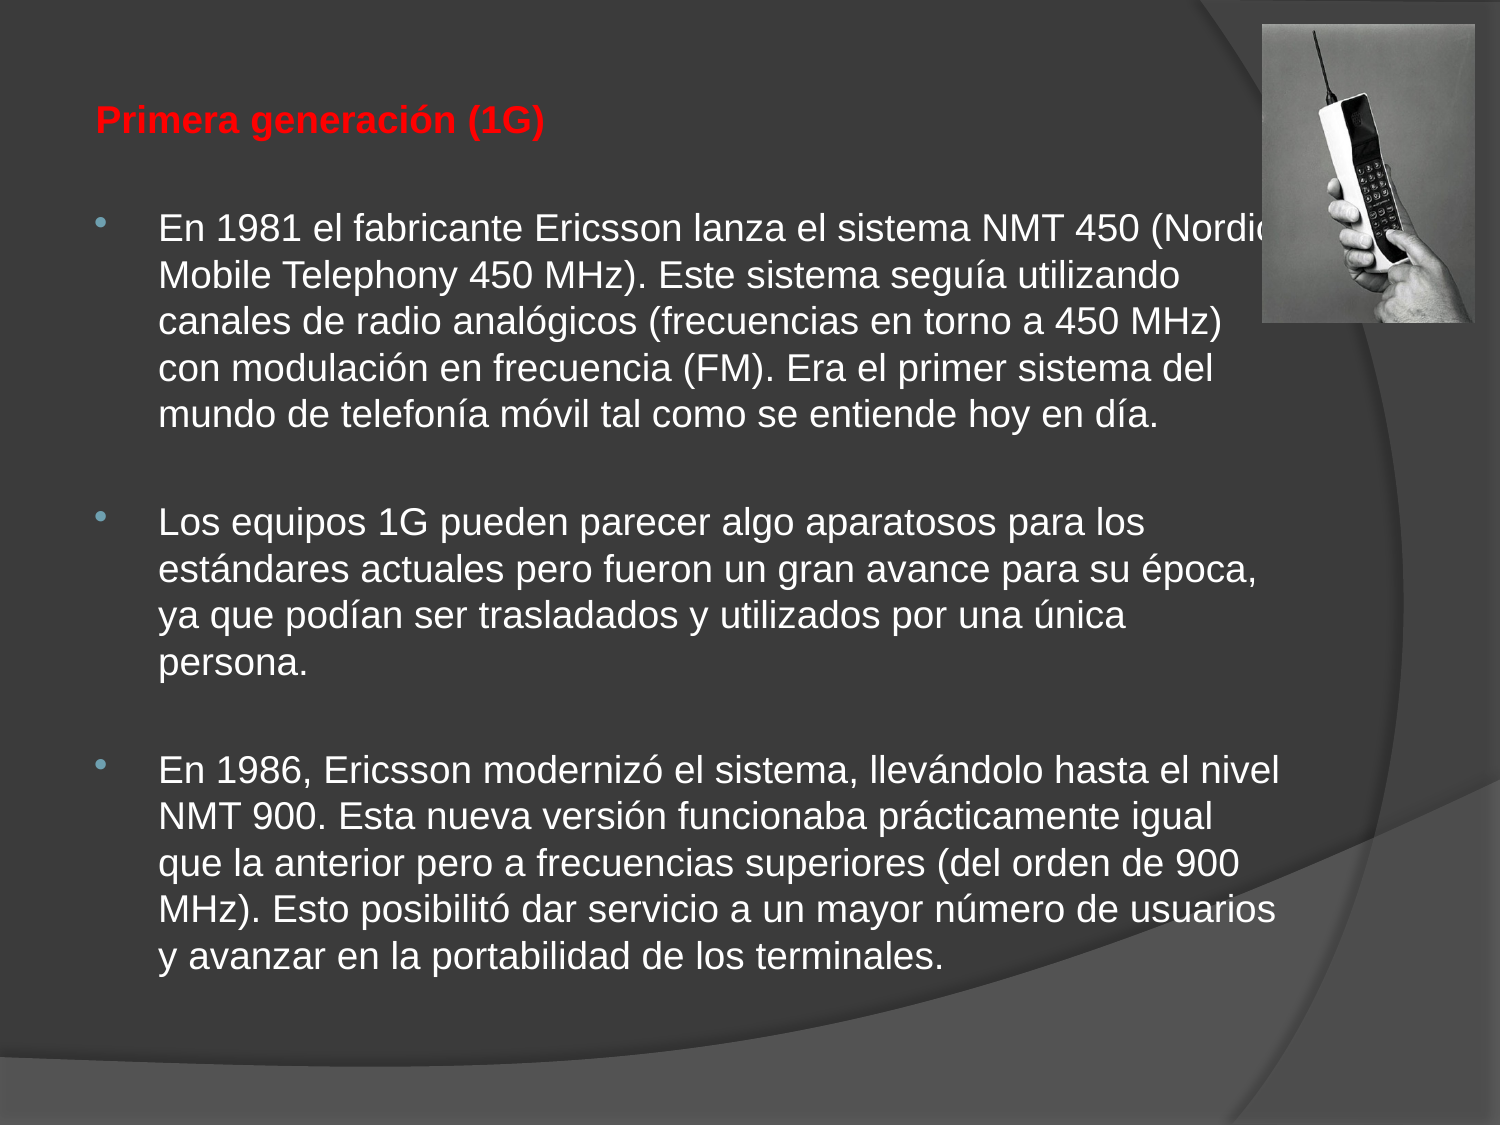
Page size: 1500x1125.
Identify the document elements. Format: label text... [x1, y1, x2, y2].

list Primera generación (1G) En 1981 el fabricante Ericsson lanza el sistema NMT 450 (Nordic Mobile Telephony 450 MHz). Este sistema seguía utilizando canales de radio analógicos (frecuencias en torno a 450 MHz) con modulación en frecuencia (FM). Era el primer sistema del mundo de telefonía móvil tal como se entiende hoy en día. Los equipos 1G pueden parecer algo aparatosos para los estándares actuales pero fueron un gran avance para su época, ya que podían ser trasladados y utilizados por una única persona. En 1986, Ericsson modernizó el sistema, llevándolo hasta el nivel NMT 900. Esta nueva versión funcionaba prácticamente igual que la anterior pero a frecuencias superiores (del orden de 900 MHz). Esto posibilitó dar servicio a un mayor número de usuarios y avanzar en la portabilidad de los terminales. [75, 87, 1300, 1005]
picture [1262, 24, 1476, 323]
